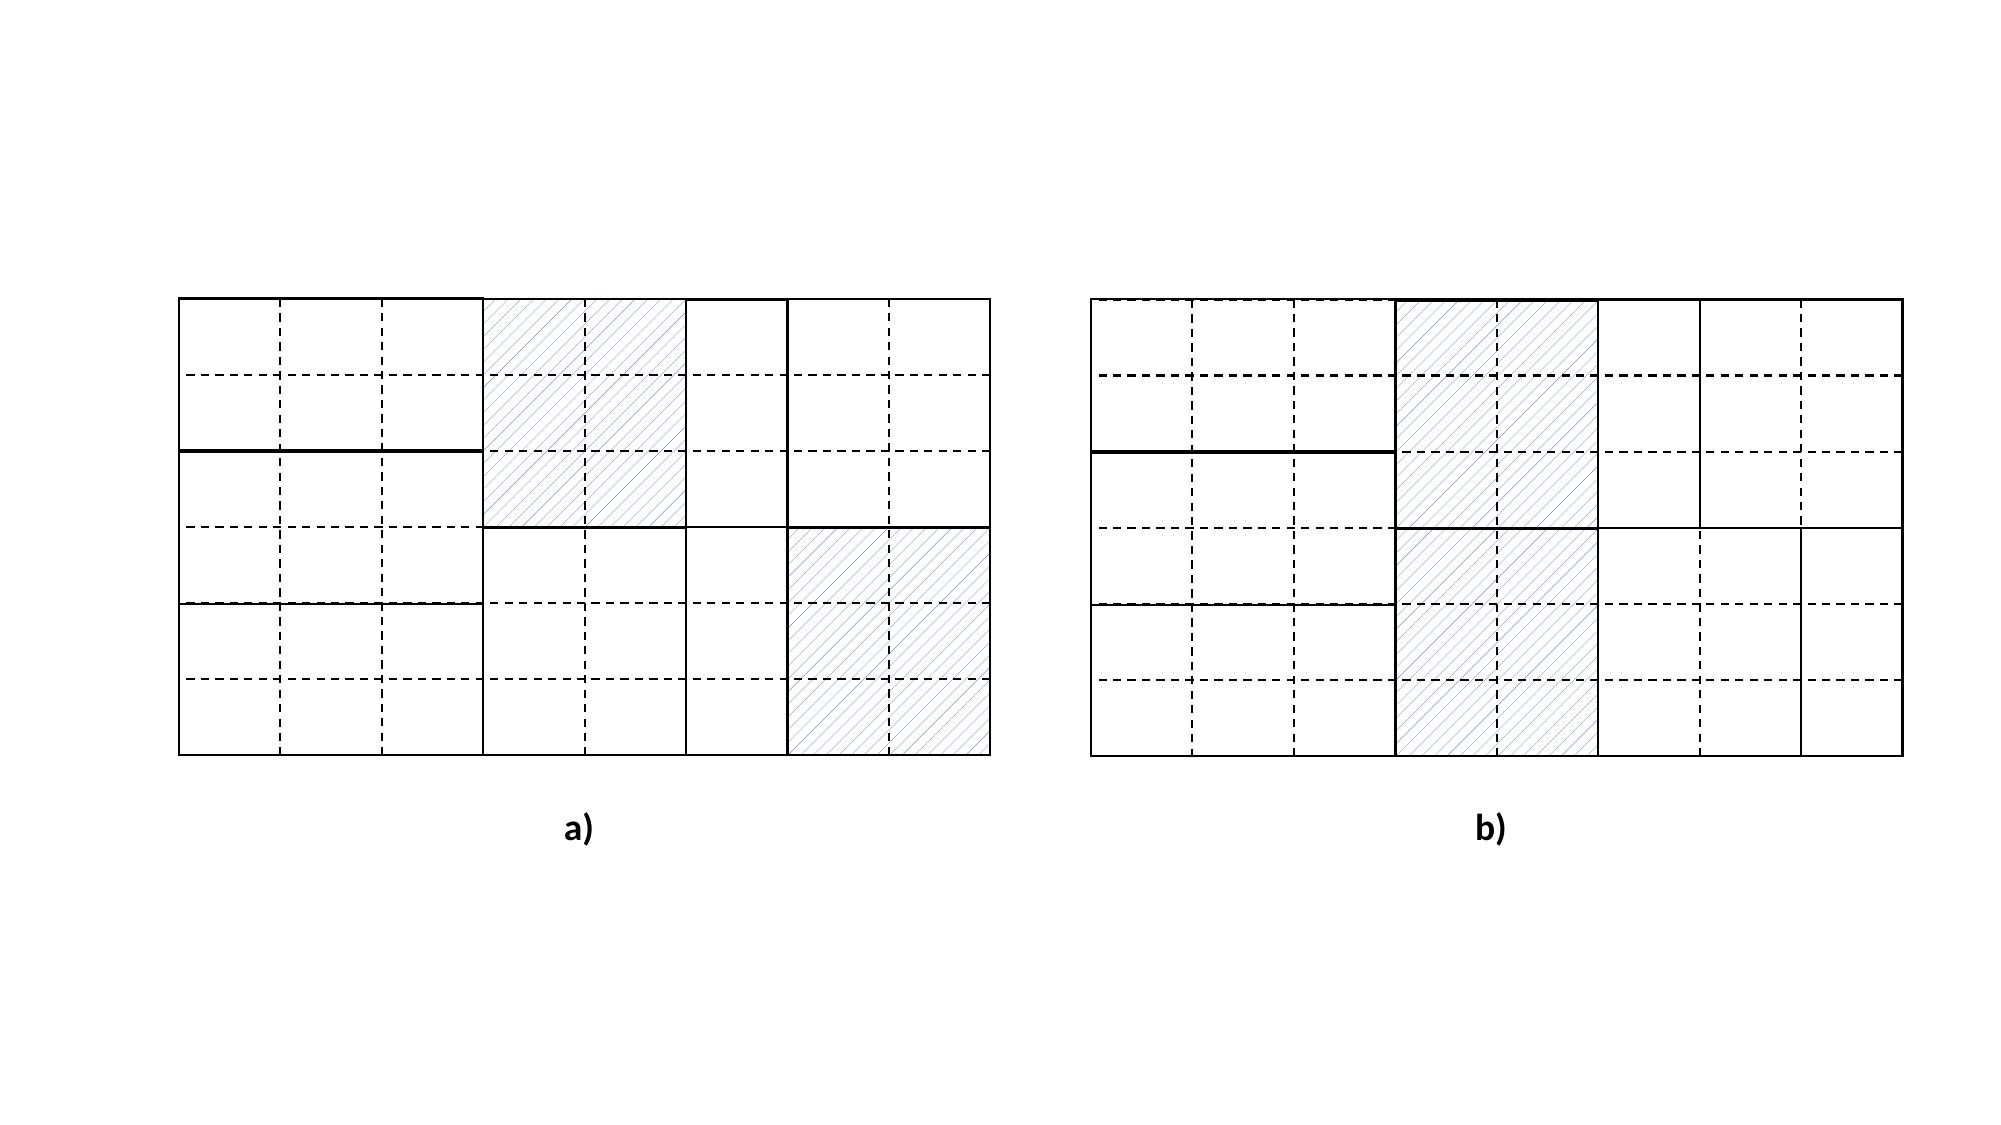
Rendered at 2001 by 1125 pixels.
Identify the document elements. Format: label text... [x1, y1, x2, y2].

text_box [1091, 299, 1903, 757]
text_box a) [549, 795, 610, 855]
text_box b) [1460, 795, 1522, 855]
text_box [178, 298, 991, 756]
